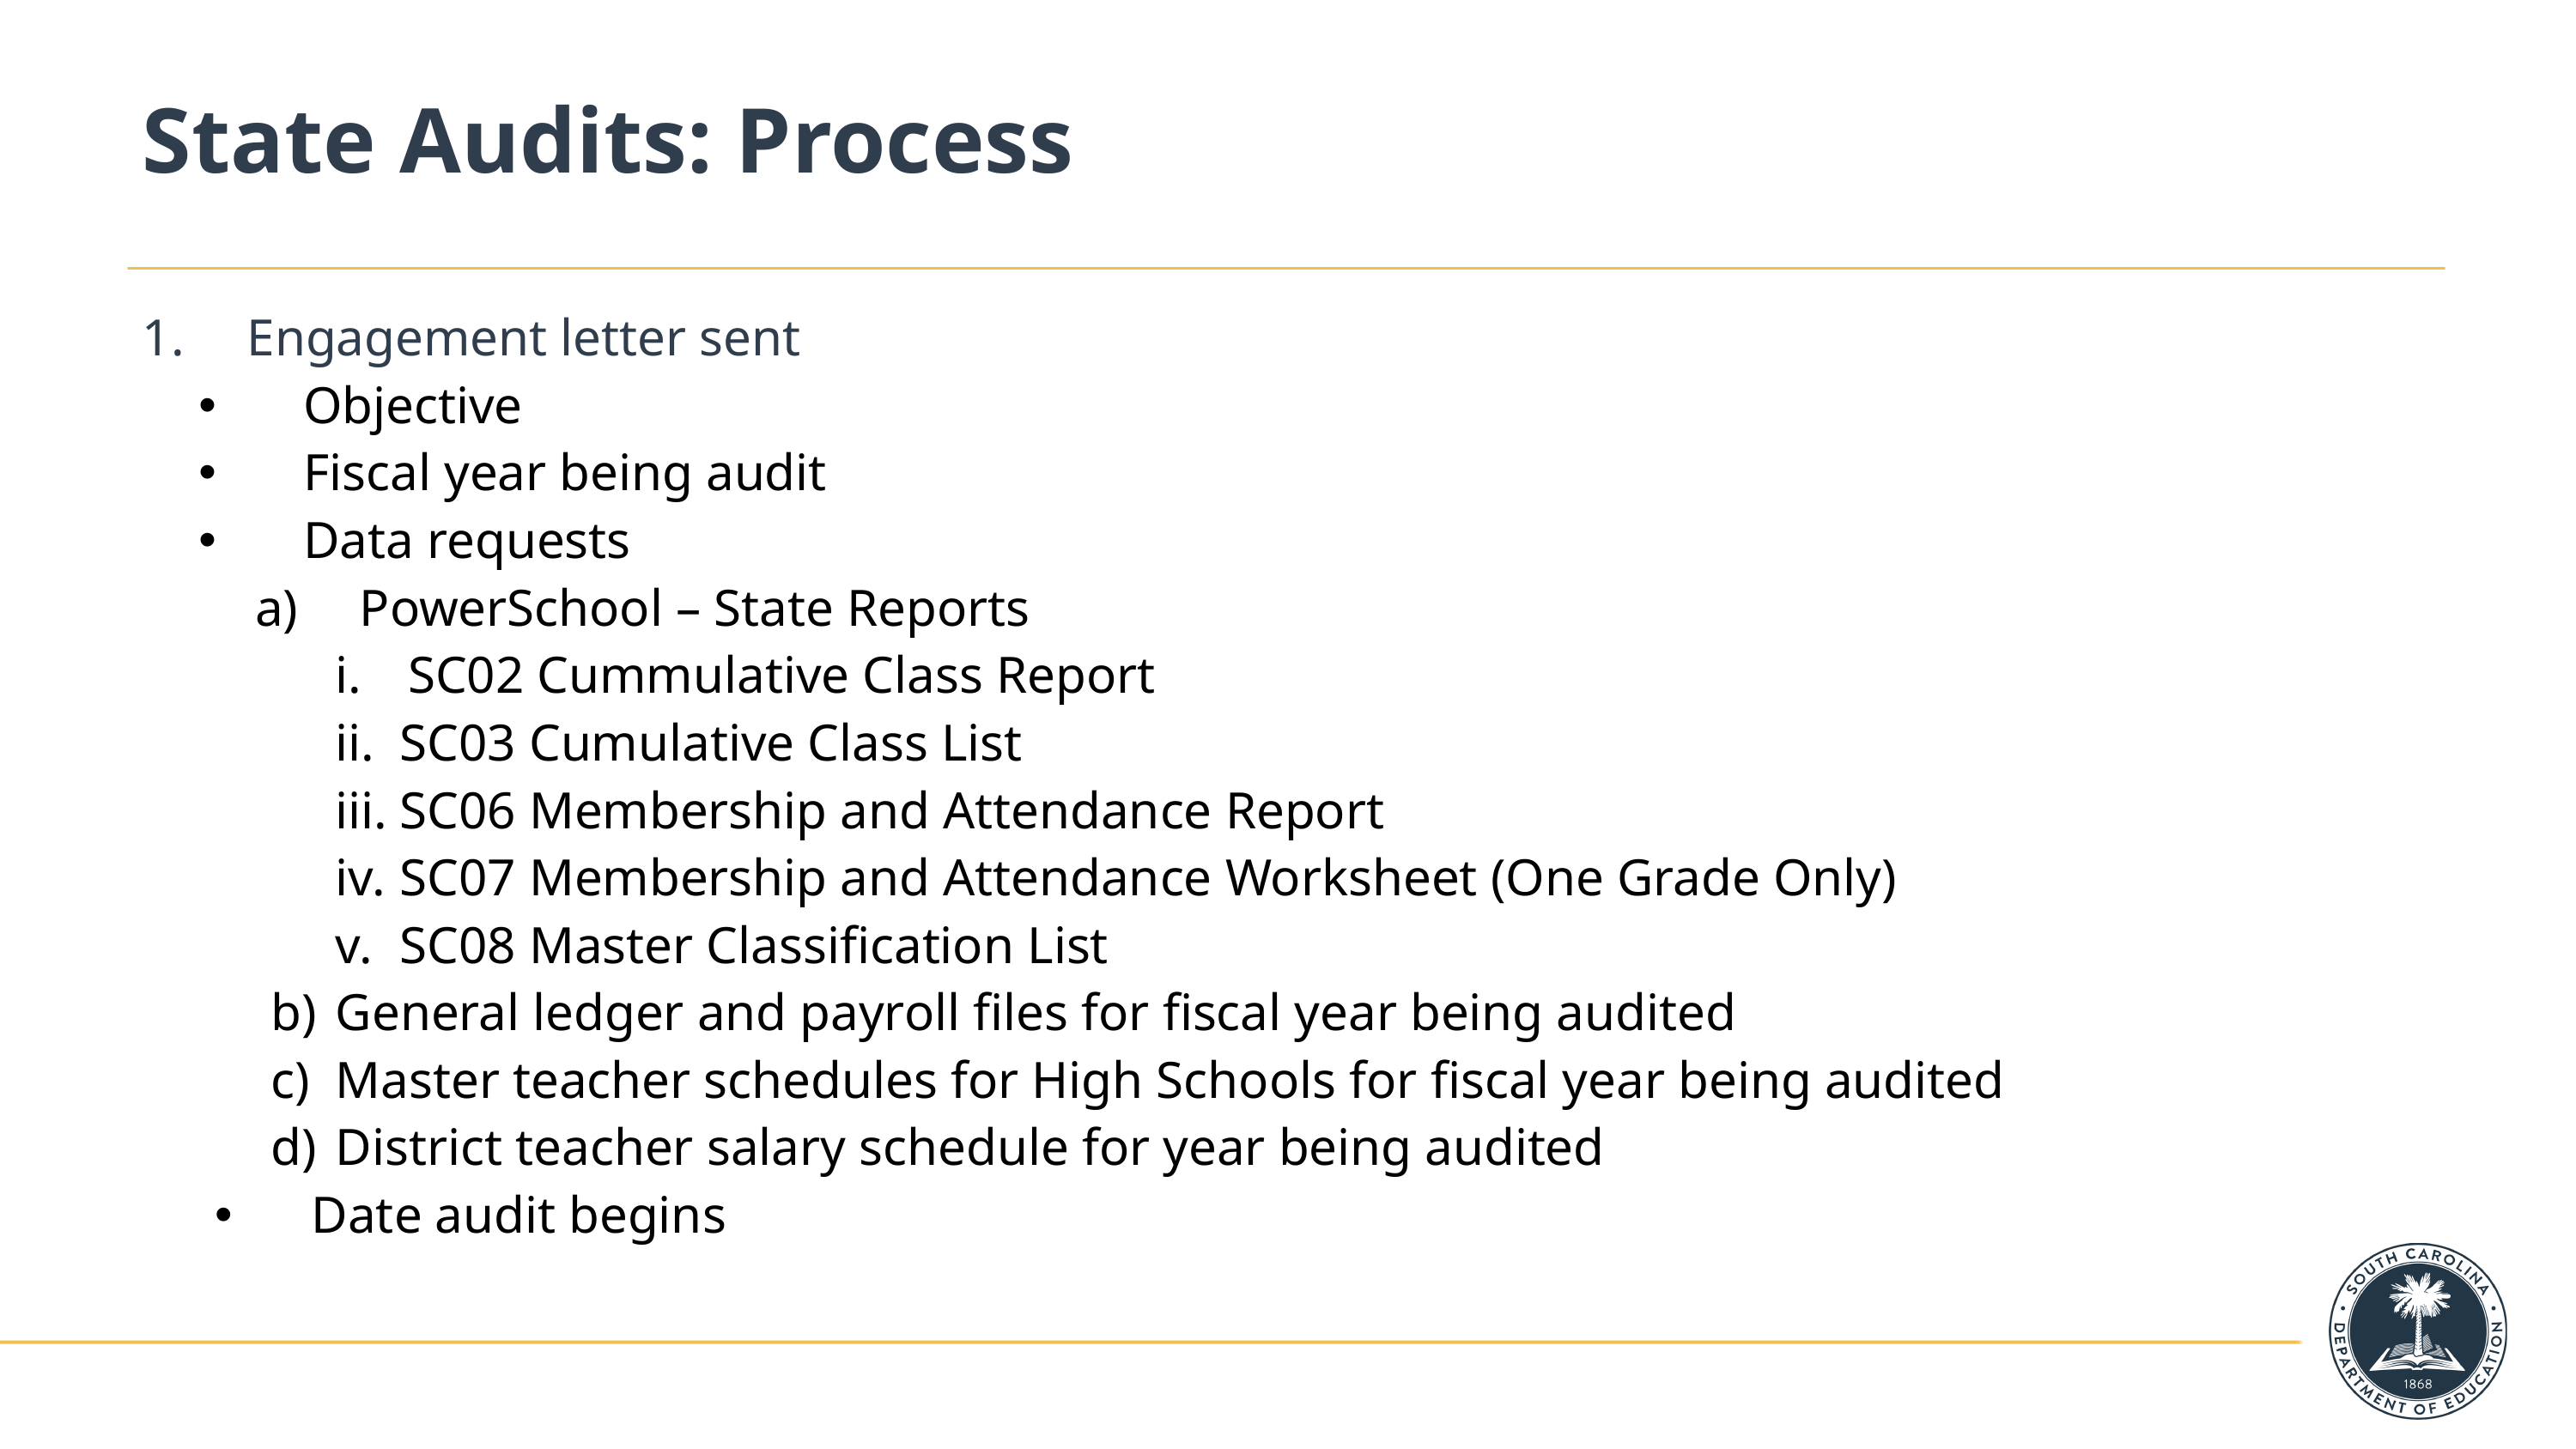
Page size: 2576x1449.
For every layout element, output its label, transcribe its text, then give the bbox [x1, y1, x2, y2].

list Engagement letter sent Objective Fiscal year being audit Data requests PowerSchool – State Reports SC02 Cummulative Class Report SC03 Cumulative Class List SC06 Membership and Attendance Report SC07 Membership and Attendance Worksheet (One Grade Only) SC08 Master Classification List General ledger and payroll files for fiscal year being audited Master teacher schedules for High Schools for fiscal year being audited District teacher salary schedule for year being audited Date audit begins [129, 306, 2447, 1149]
title State Audits: Process [129, 76, 2447, 232]
picture [2329, 1243, 2507, 1420]
